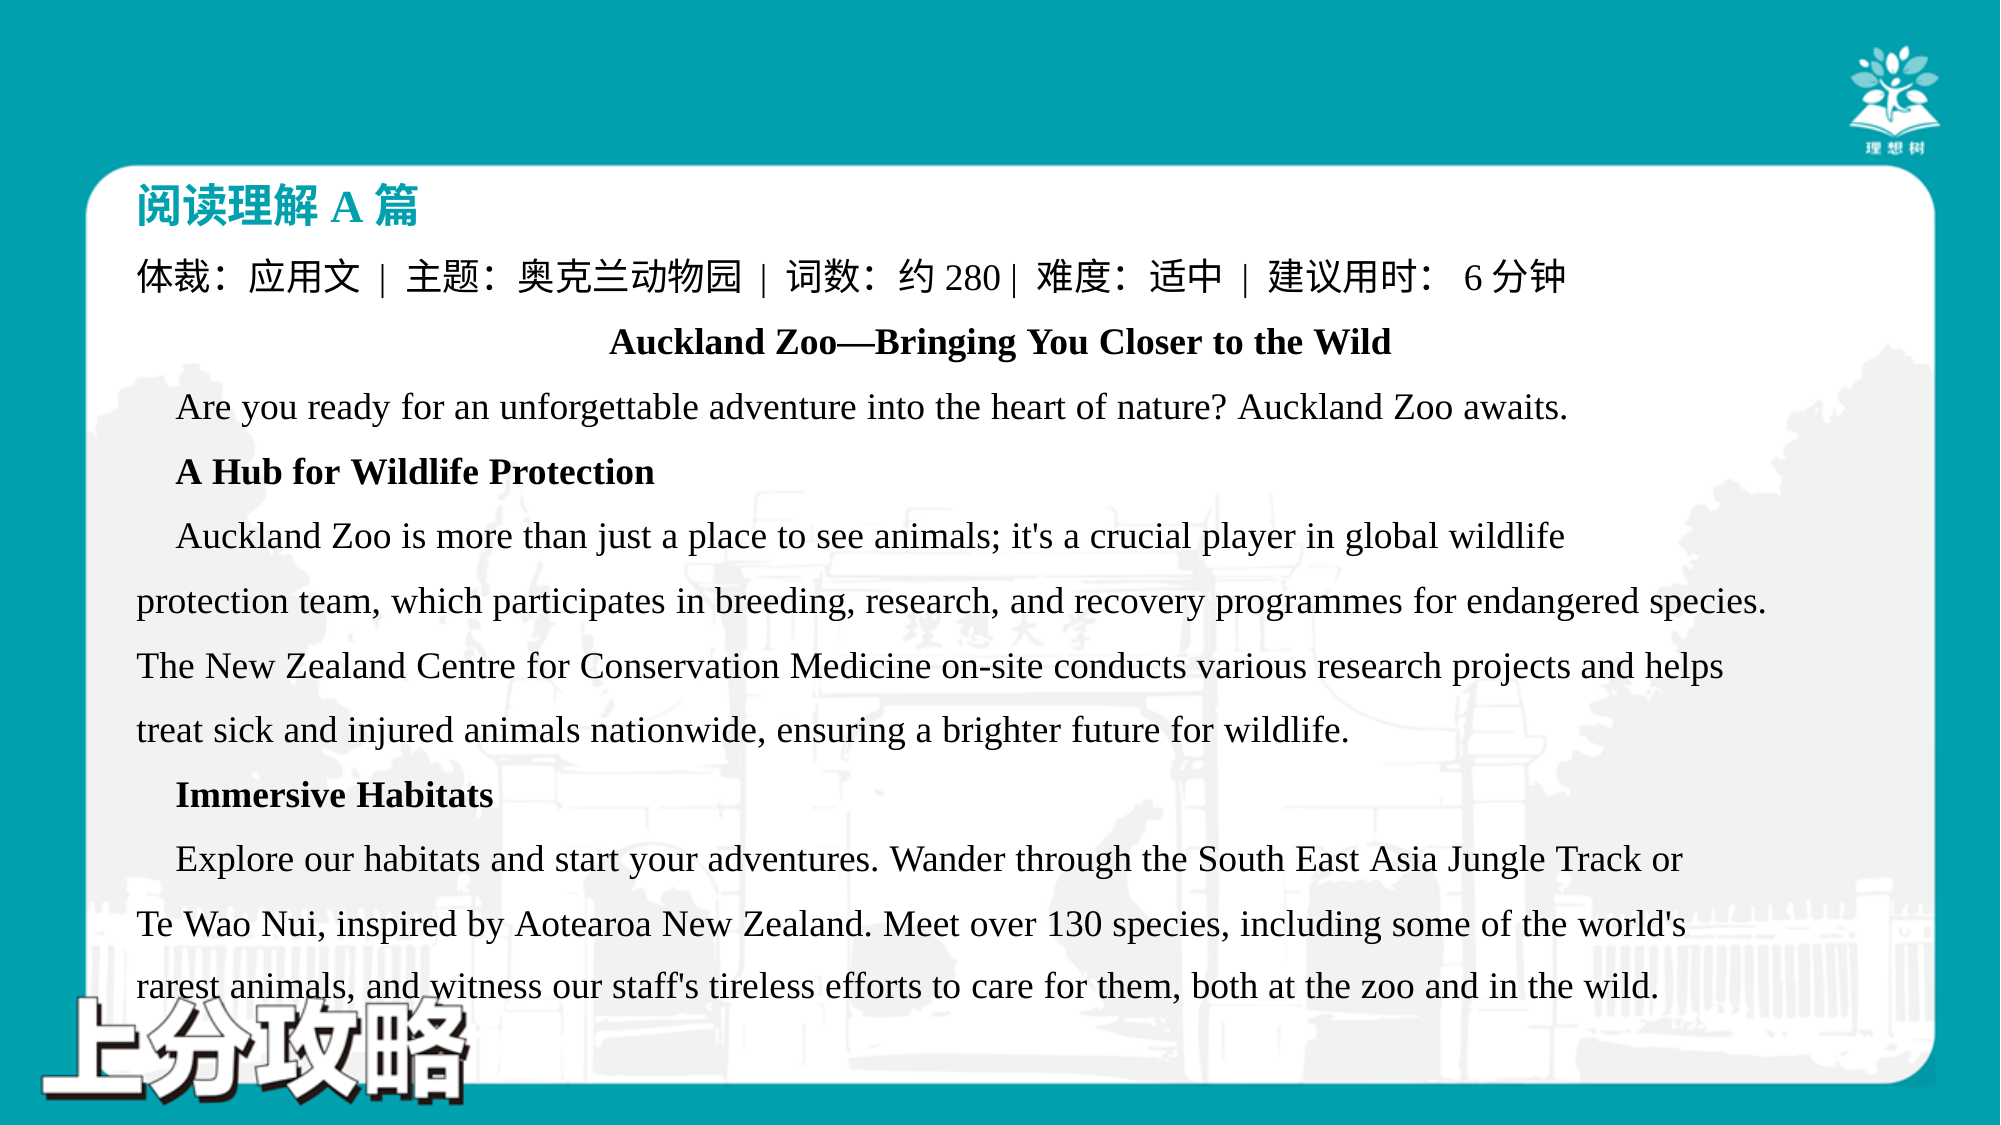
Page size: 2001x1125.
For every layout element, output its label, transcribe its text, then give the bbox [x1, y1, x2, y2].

text_box 阅读理解A篇 [136, 176, 1865, 232]
text_box 体裁：应用文 | 主题：奥克兰动物园 | 词数：约280 | 难度：适中 | 建议用时：6分钟 Auckland Zoo—Bringing You Closer to the Wild Are you ready for an unforgettable adventure into the heart of nature? Auckland Zoo awaits. A Hub for Wildlife Protection Auckland Zoo is more than just a place to see animals; it's a crucial player in global wildlife protection team, which participates in breeding, research, and recovery programmes for endangered species. The New Zealand Centre for Conservation Medicine on-site conducts various research projects and helps treat sick and injured animals nationwide, ensuring a brighter future for wildlife. Immersive Habitats Explore our habitats and start your adventures. Wander through the South East Asia Jungle Track or Te Wao Nui, inspired by Aotearoa New Zealand. Meet over 130 species, including some of the world's rarest animals, and witness our staff's tireless efforts to care for them, both at the zoo and in the wild. [136, 233, 1865, 1000]
picture [0, 0, 2000, 1125]
